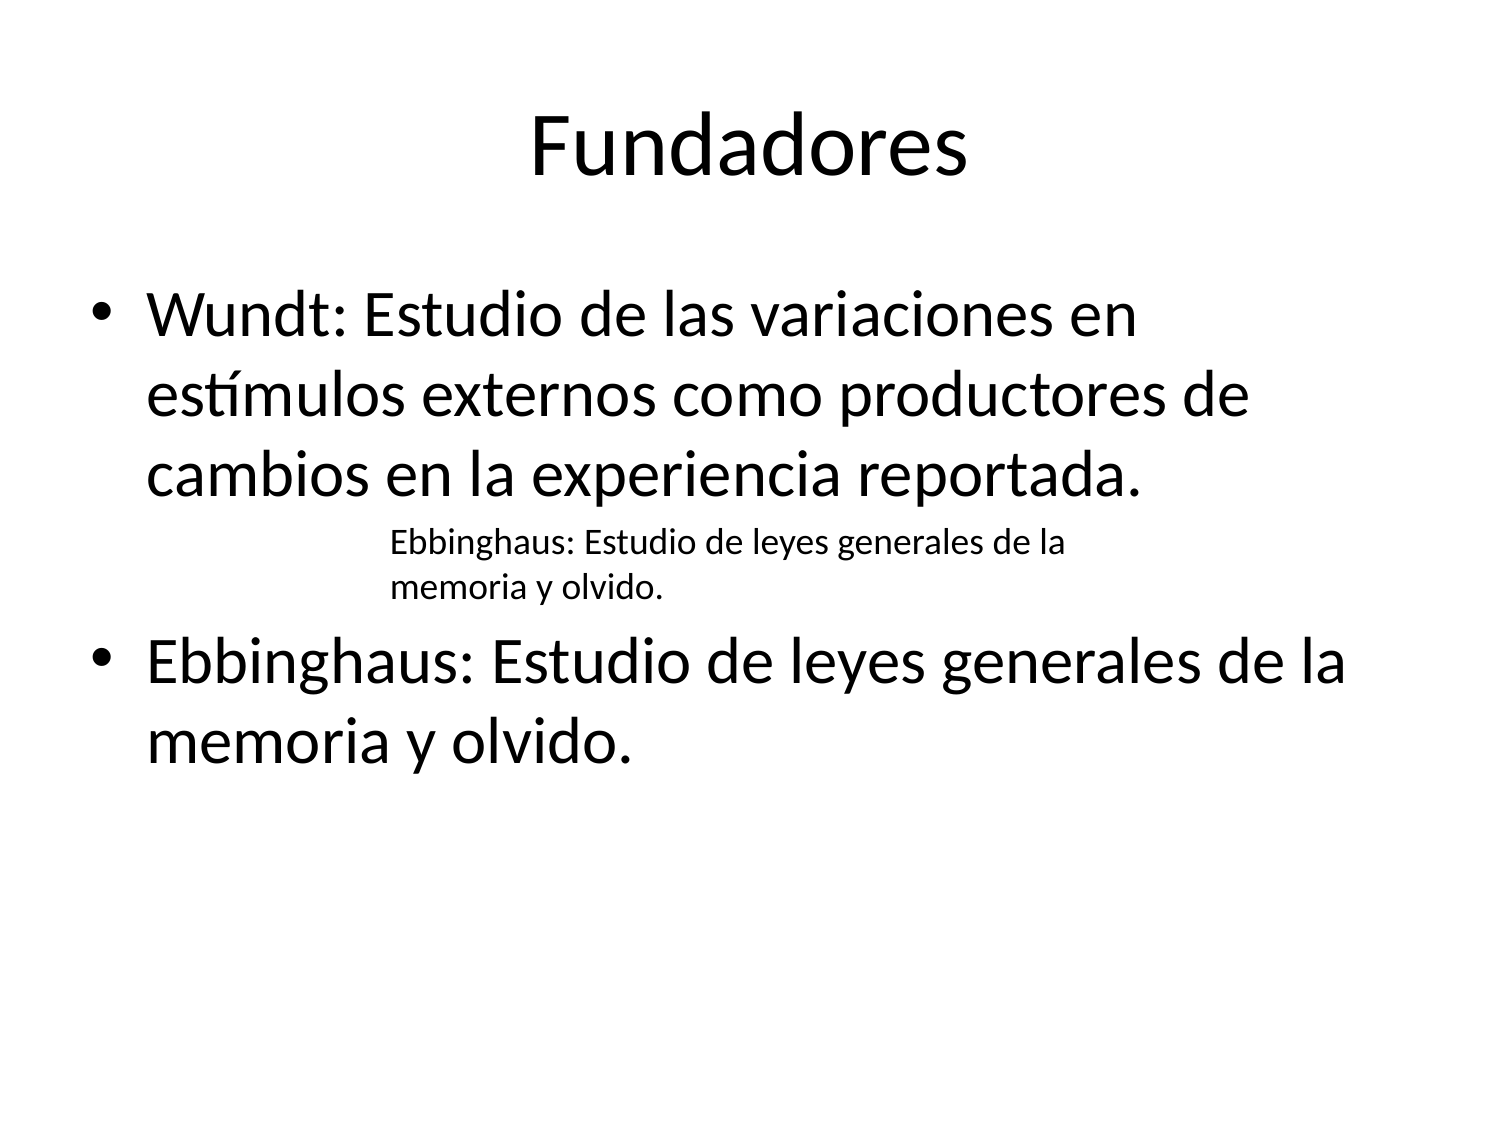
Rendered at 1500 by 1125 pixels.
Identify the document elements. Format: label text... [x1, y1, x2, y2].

list Wundt: Estudio de las variaciones en estímulos externos como productores de cambios en la experiencia reportada. Ebbinghaus: Estudio de leyes generales de la memoria y olvido. [75, 262, 1425, 1005]
text_box Ebbinghaus: Estudio de leyes generales de la memoria y olvido. [374, 509, 1125, 615]
title Fundadores [75, 45, 1425, 233]
